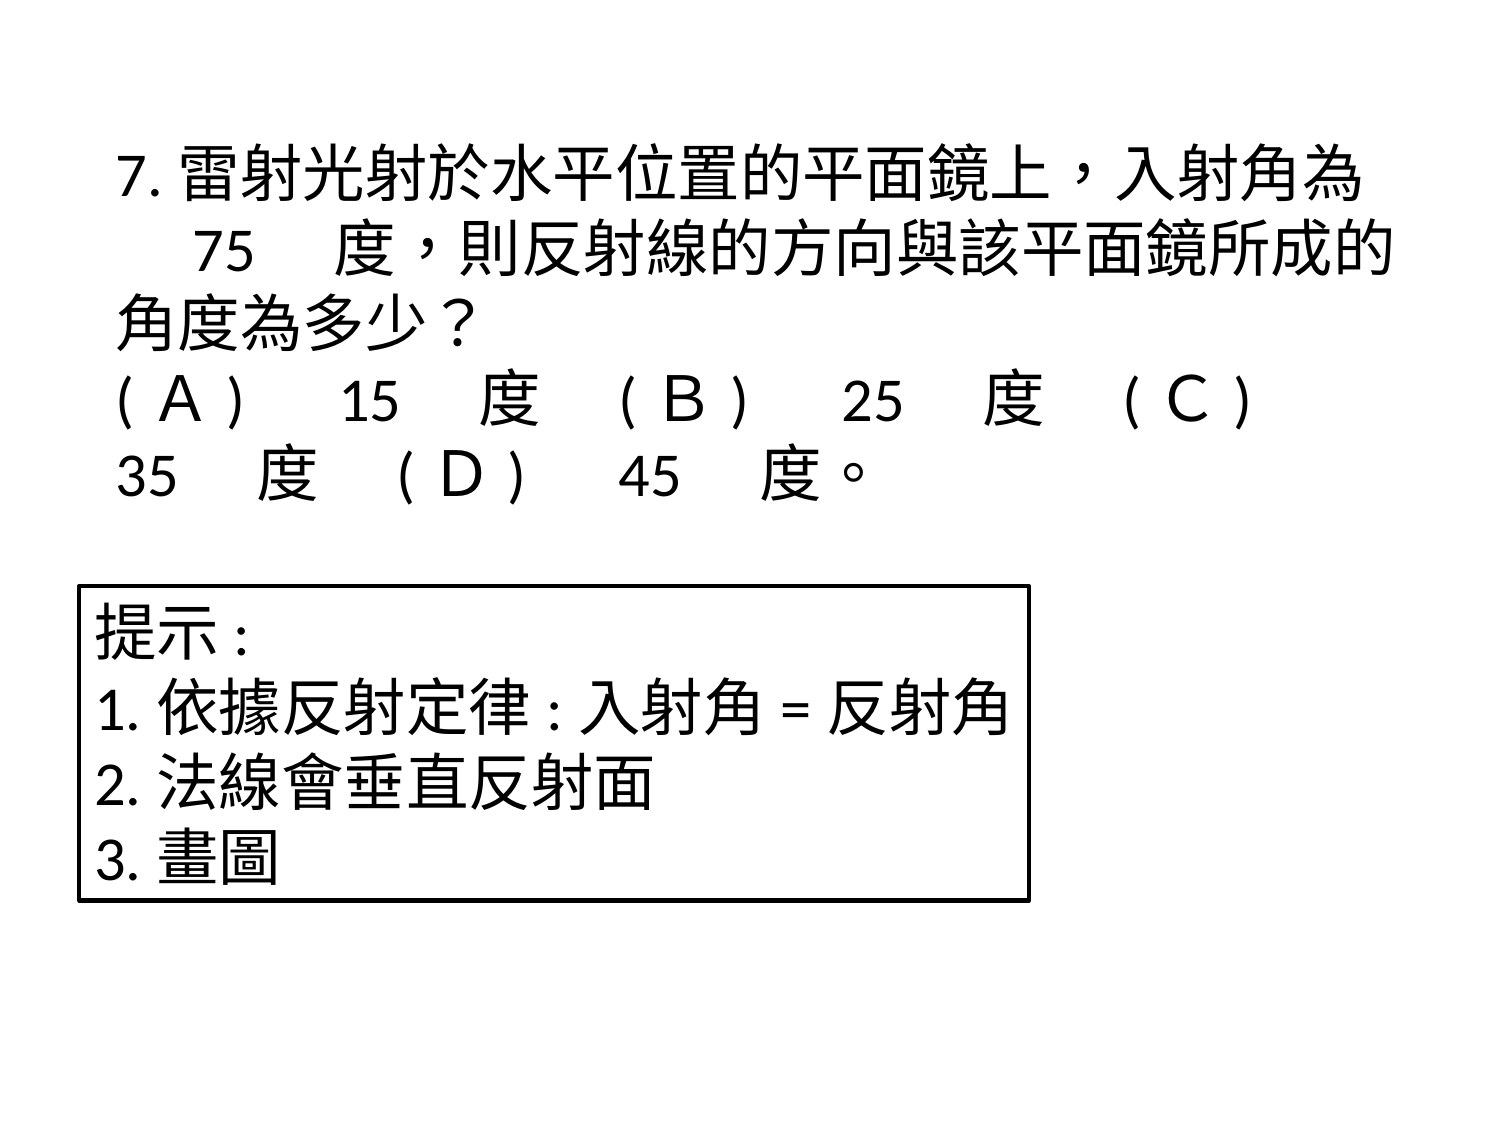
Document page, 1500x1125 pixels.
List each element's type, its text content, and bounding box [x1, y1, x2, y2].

title 7.雷射光射於水平位置的平面鏡上，入射角為 75 度，則反射線的方向與該平面鏡所成的角度為多少？ (Ａ) 15 度 (Ｂ) 25 度 (Ｃ) 35 度 (Ｄ) 45 度。 [100, 45, 1425, 598]
text_box 提示: 1.依據反射定律:入射角=反射角 2.法線會垂直反射面 3.畫圖 [77, 584, 1031, 903]
